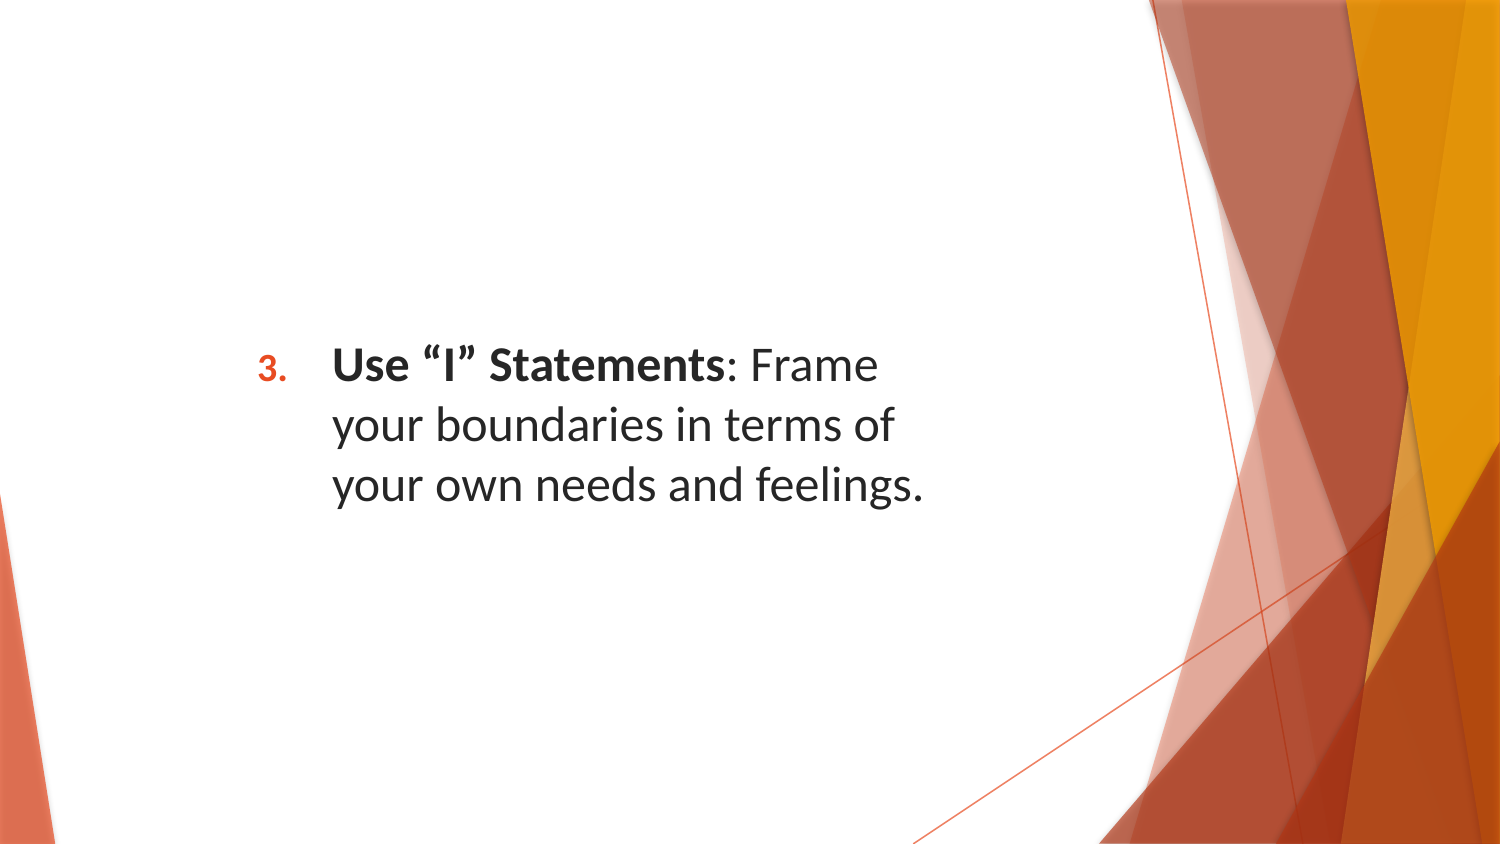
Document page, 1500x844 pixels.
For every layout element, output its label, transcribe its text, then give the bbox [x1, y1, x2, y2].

list Use “I” Statements: Frame your boundaries in terms of your own needs and feelings. [242, 114, 975, 729]
